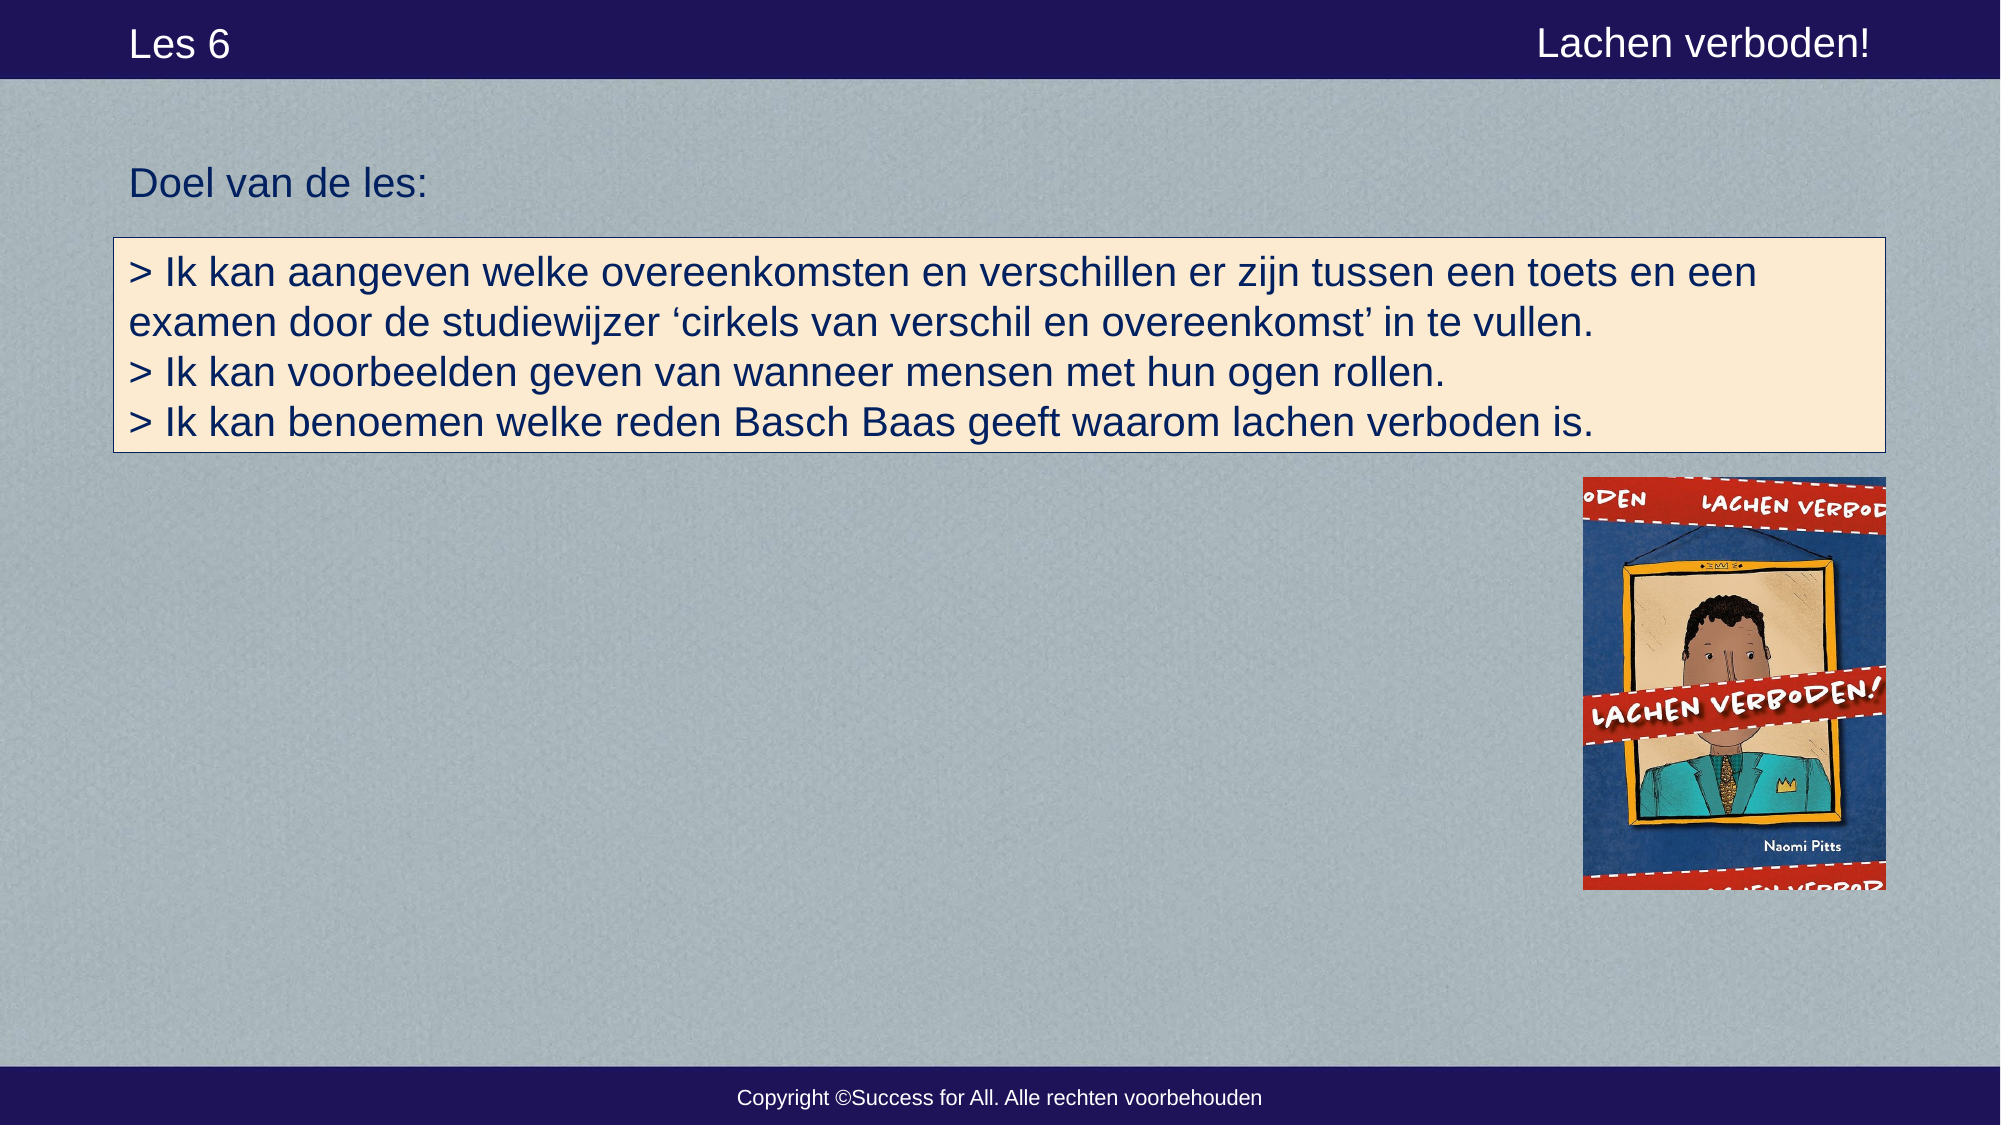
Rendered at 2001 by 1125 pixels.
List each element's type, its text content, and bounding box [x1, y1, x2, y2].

text_box Lachen verboden! [999, 8, 1886, 123]
text_box Doel van de les: [113, 148, 1635, 214]
picture [0, 0, 2001, 1125]
text_box > Ik kan aangeven welke overeenkomsten en verschillen er zijn tussen een toets en een examen door de studiewijzer ‘cirkels van verschil en overeenkomst’ in te vullen. > Ik kan voorbeelden geven van wanneer mensen met hun ogen rollen. > Ik kan benoemen welke reden Basch Baas geeft waarom lachen verboden is. [113, 237, 1886, 453]
text_box Copyright ©Success for All. Alle rechten voorbehouden [0, 1076, 2000, 1125]
text_box Les 6 [114, 9, 354, 75]
